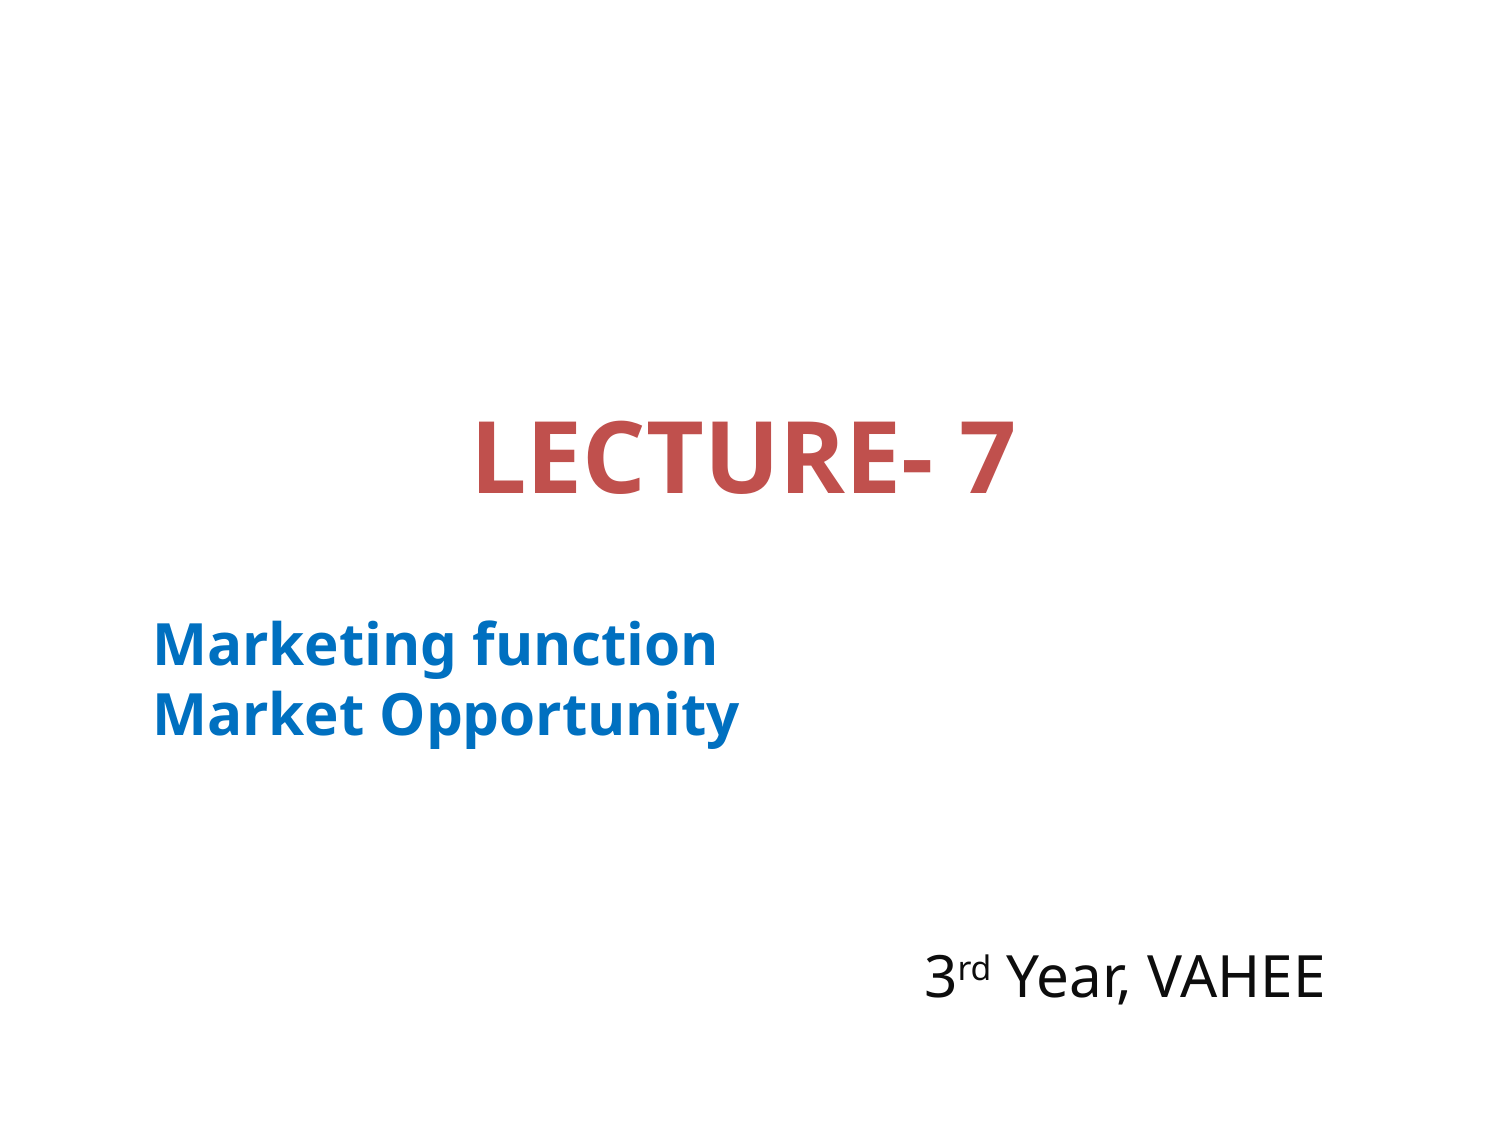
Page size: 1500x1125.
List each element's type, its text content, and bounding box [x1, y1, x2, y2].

text_box Marketing function Market Opportunity [137, 599, 1376, 755]
title LECTURE- 7 [50, 174, 1438, 613]
subtitle 3rd Year, VAHEE [699, 849, 1500, 1038]
